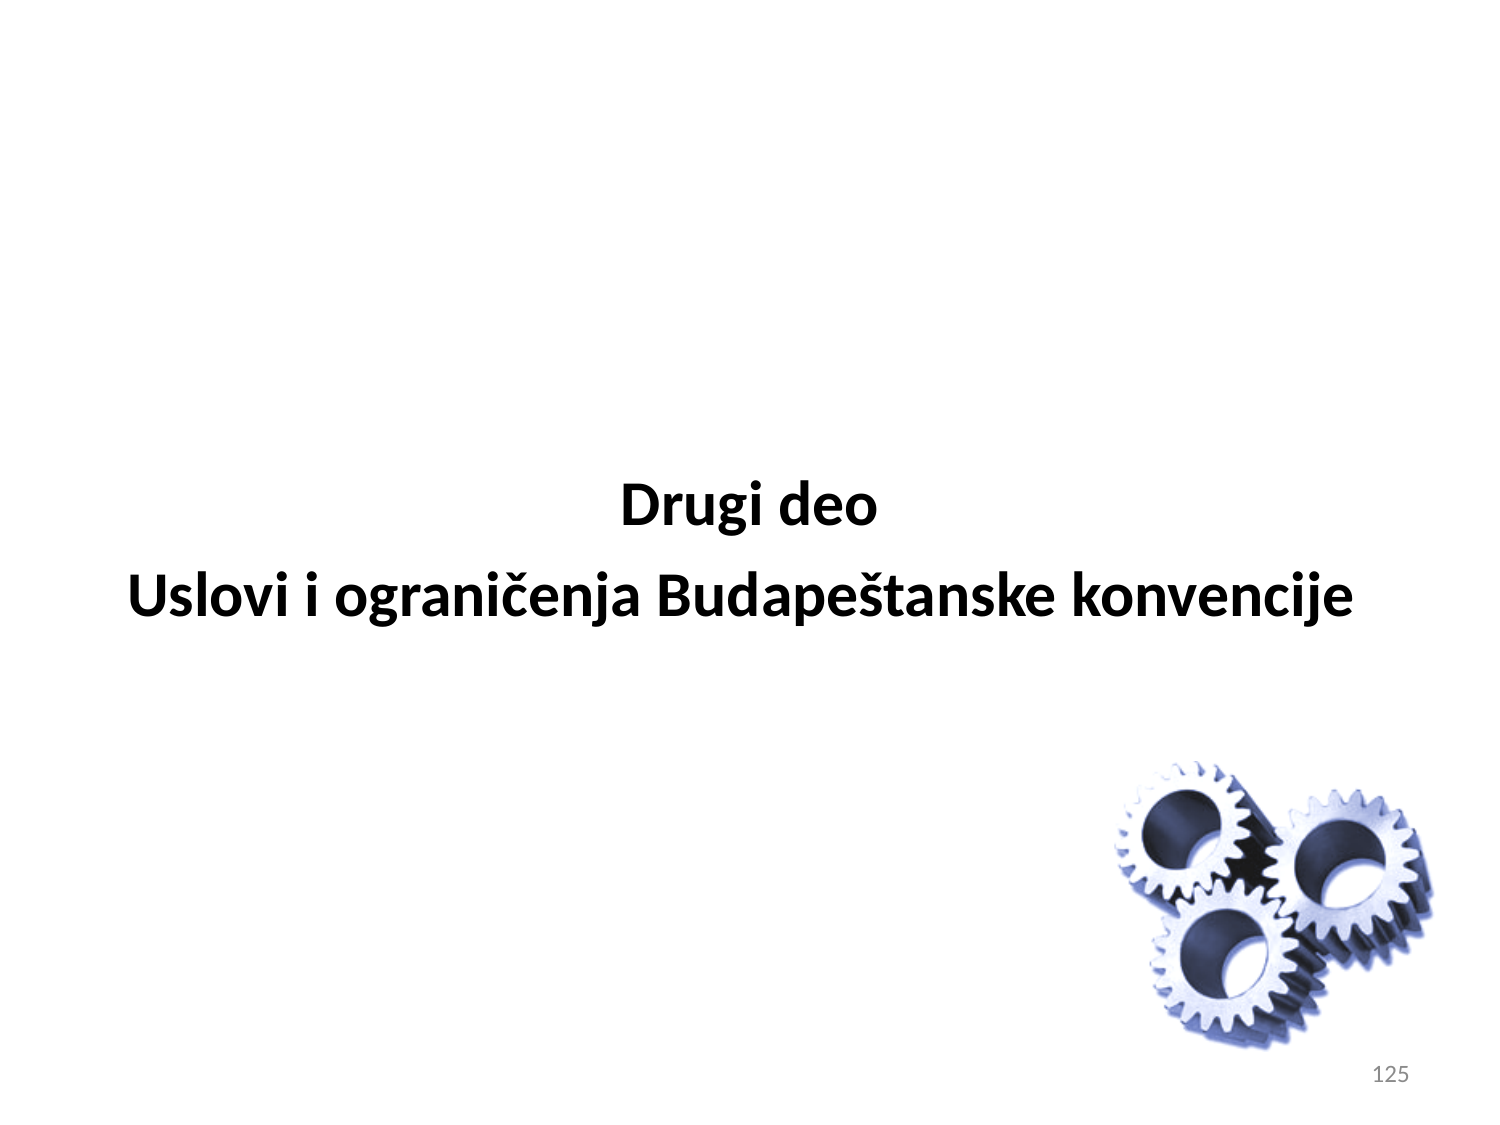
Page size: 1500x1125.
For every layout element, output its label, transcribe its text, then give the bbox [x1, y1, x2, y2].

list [1112, 761, 1436, 1052]
slide_number 125 [1074, 1042, 1425, 1103]
title Drugi deo Uslovi i ograničenja Budapeštanske konvencije [74, 452, 1426, 641]
